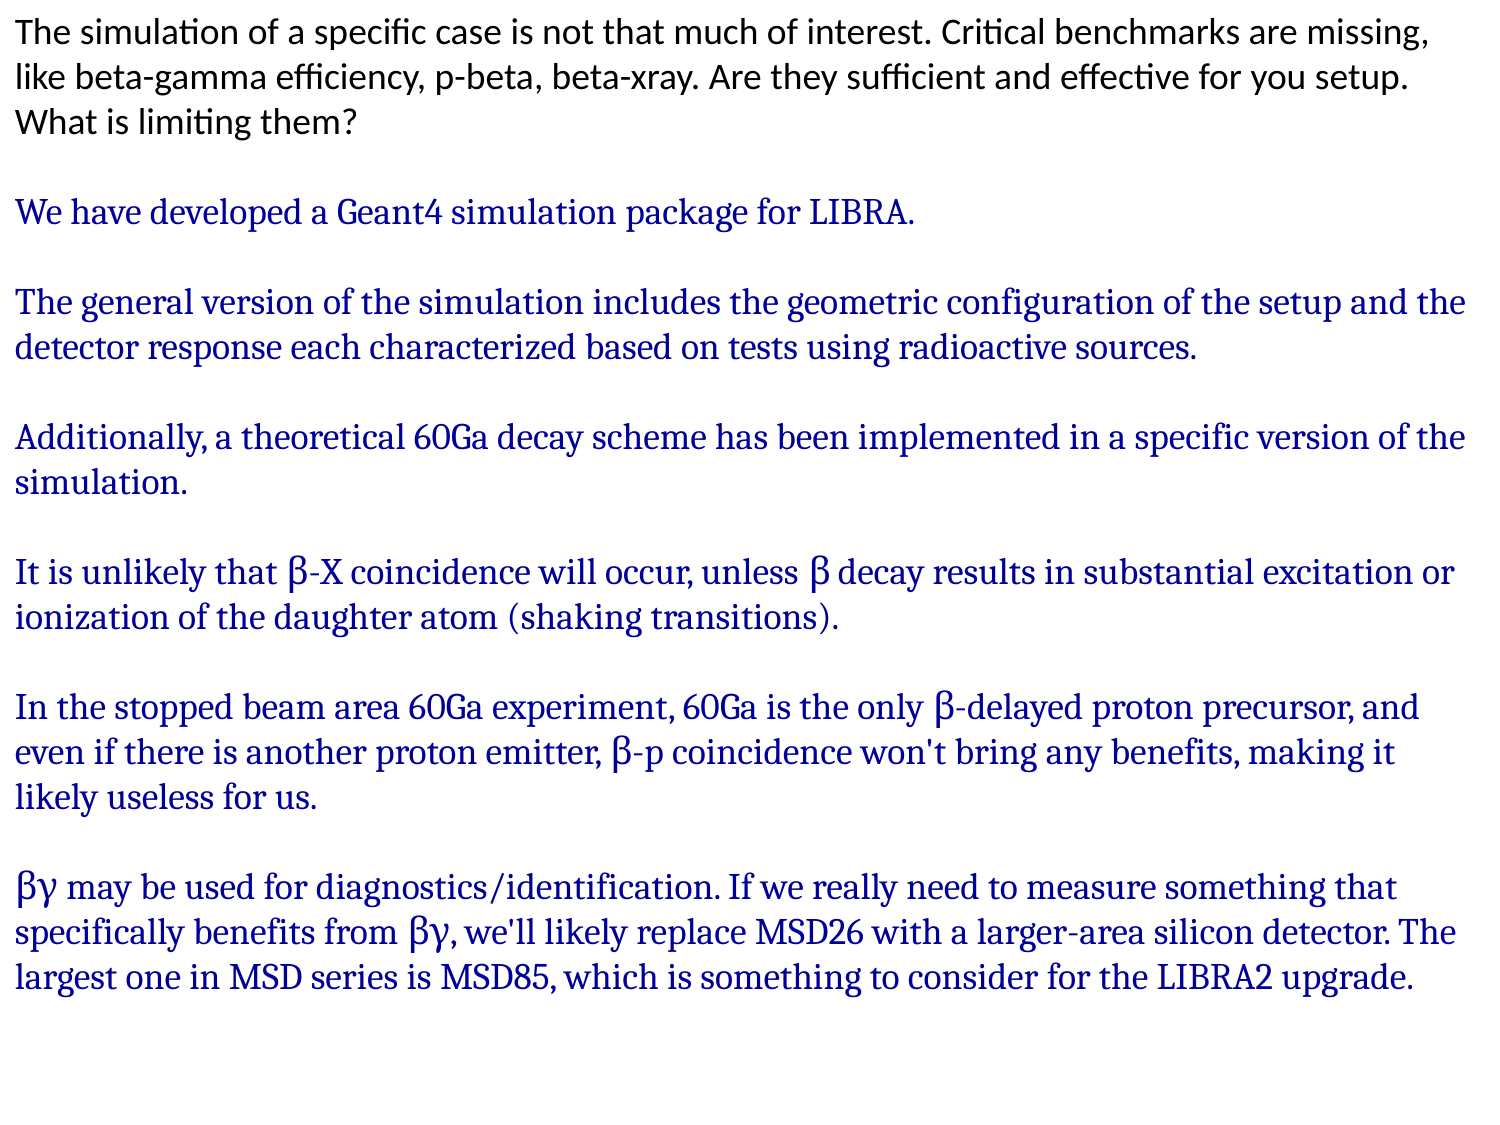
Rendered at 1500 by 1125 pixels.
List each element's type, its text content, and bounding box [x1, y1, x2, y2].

text_box The simulation of a specific case is not that much of interest. Critical benchmarks are missing, like beta-gamma efficiency, p-beta, beta-xray. Are they sufficient and effective for you setup. What is limiting them? We have developed a Geant4 simulation package for LIBRA. The general version of the simulation includes the geometric configuration of the setup and the detector response each characterized based on tests using radioactive sources. Additionally, a theoretical 60Ga decay scheme has been implemented in a specific version of the simulation. It is unlikely that β-X coincidence will occur, unless β decay results in substantial excitation or ionization of the daughter atom (shaking transitions). In the stopped beam area 60Ga experiment, 60Ga is the only β-delayed proton precursor, and even if there is another proton emitter, β-p coincidence won't bring any benefits, making it likely useless for us. βγ may be used for diagnostics/identification. If we really need to measure something that specifically benefits from βγ, we'll likely replace MSD26 with a larger-area silicon detector. The largest one in MSD series is MSD85, which is something to consider for the LIBRA2 upgrade. [0, 0, 1500, 1005]
